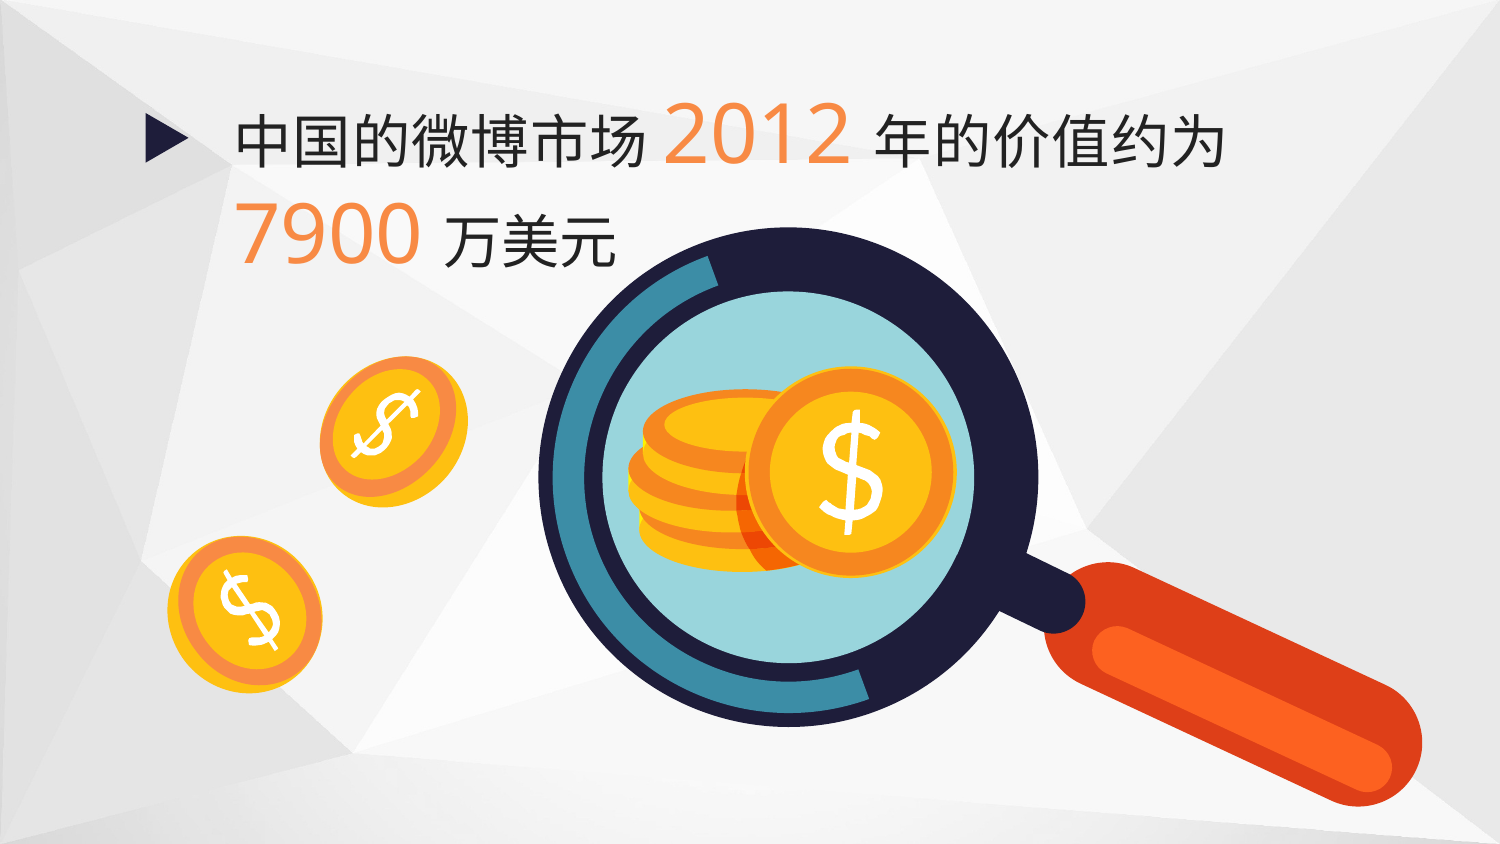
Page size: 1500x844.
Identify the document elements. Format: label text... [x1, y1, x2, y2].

text_box 中国的微博市场2012年的价值约为7900万美元 [218, 72, 1258, 288]
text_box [157, 524, 334, 705]
picture [0, 0, 1500, 844]
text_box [311, 345, 476, 518]
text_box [575, 173, 1341, 844]
text_box [145, 112, 189, 163]
